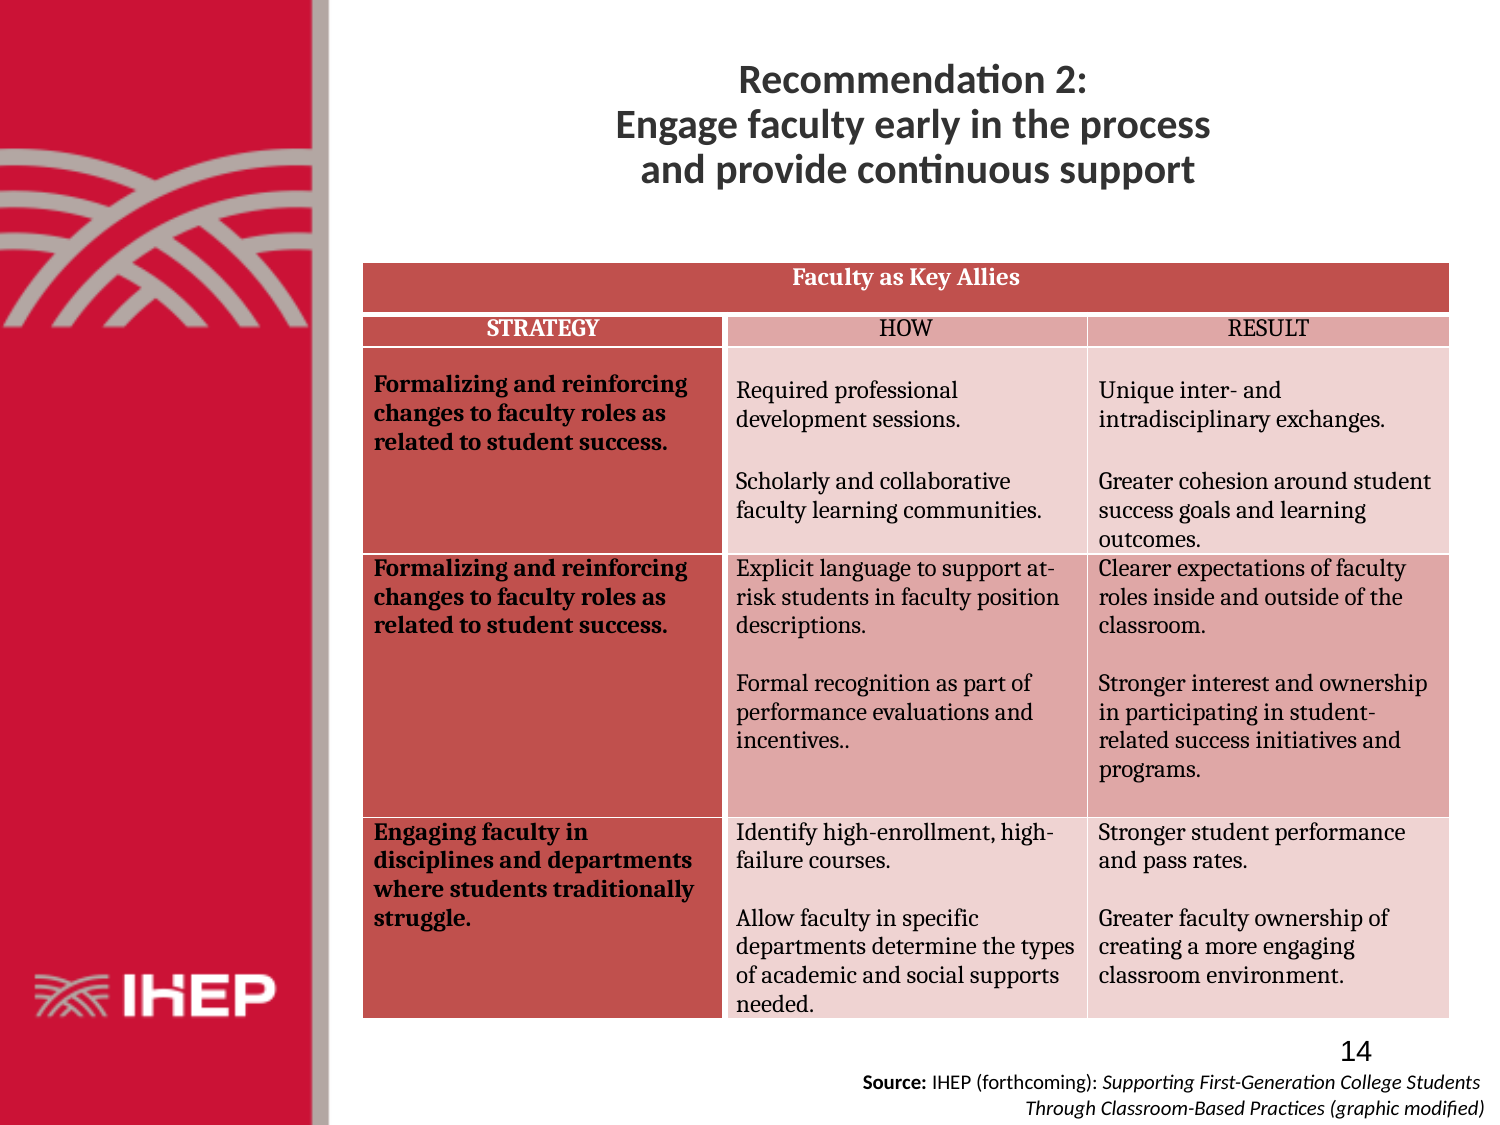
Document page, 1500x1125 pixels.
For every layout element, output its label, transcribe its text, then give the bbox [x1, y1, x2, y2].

text_box Source: IHEP (forthcoming): Supporting First-Generation College Students Through Classroom-Based Practices (graphic modified) [575, 1061, 1500, 1125]
table_cell Strategy [363, 317, 722, 346]
table_header Faculty as Key Allies [363, 263, 1449, 312]
slide_number 14 [1074, 1024, 1388, 1101]
picture [0, 0, 1500, 1125]
table_cell Identify high-enrollment, high-failure courses. Allow faculty in specific departments determine the types of academic and social supports needed. [728, 818, 1087, 1018]
table_cell How [728, 317, 1087, 346]
table_cell Formalizing and reinforcing changes to faculty roles as related to student success. [363, 555, 722, 817]
table_cell Required professional development sessions. Scholarly and collaborative faculty learning communities. [728, 348, 1087, 553]
table_cell Clearer expectations of faculty roles inside and outside of the classroom. Stronger interest and ownership in participating in student-related success initiatives and programs. [1088, 555, 1449, 817]
table_cell Explicit language to support at-risk students in faculty position descriptions. Formal recognition as part of perfor­mance evaluations and incentives.. [728, 555, 1087, 817]
table_cell Engaging faculty in disciplines and departments where students traditionally struggle. [363, 818, 722, 1018]
table_cell Unique inter- and intradisciplinary exchanges. Greater cohesion around student success goals and learning outcomes. [1088, 348, 1449, 553]
title Recommendation 2: Engage faculty early in the process and provide continuous support [337, 49, 1500, 251]
table_cell Formalizing and reinforcing changes to faculty roles as related to student success. [363, 348, 722, 553]
table_cell Result [1088, 317, 1449, 346]
table_cell Stronger student performance and pass rates. Greater faculty ownership of creating a more engaging classroom environment. [1088, 818, 1449, 1018]
